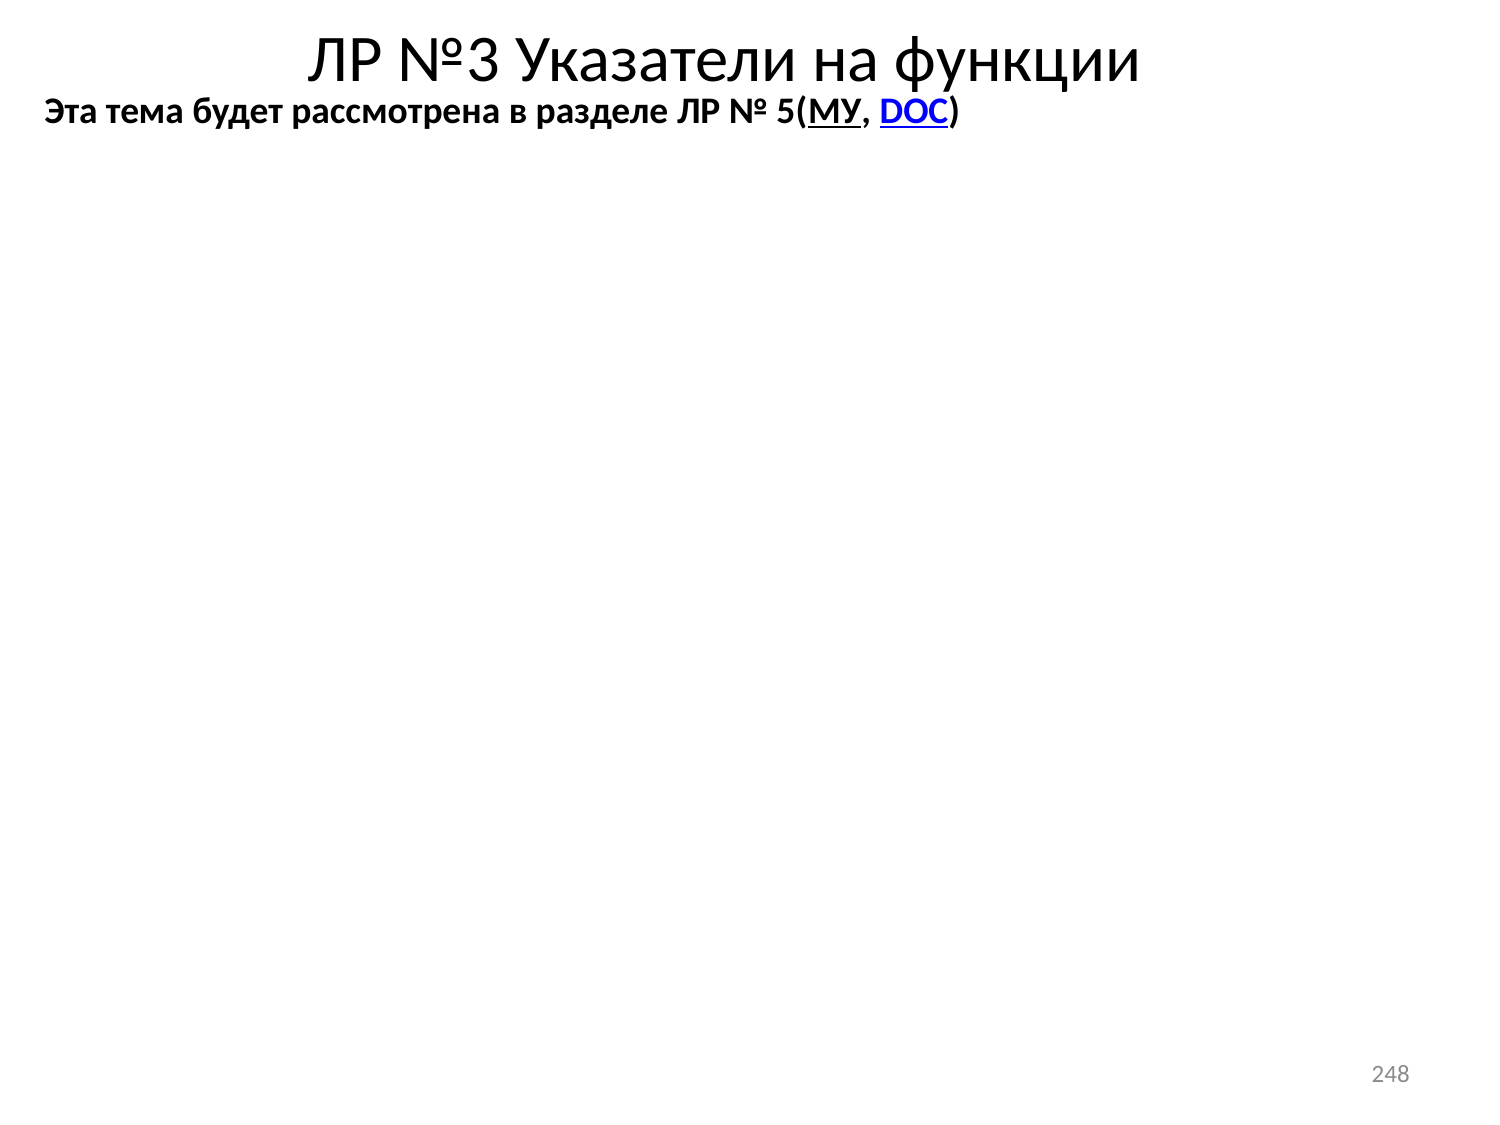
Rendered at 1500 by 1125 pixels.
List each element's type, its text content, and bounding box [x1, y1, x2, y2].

slide_number 248 [1074, 1042, 1425, 1103]
text_box Эта тема будет рассмотрена в разделе ЛР № 5(МУ, DOC) [29, 78, 1495, 965]
title ЛР №3 Указатели на функции [159, 7, 1306, 78]
